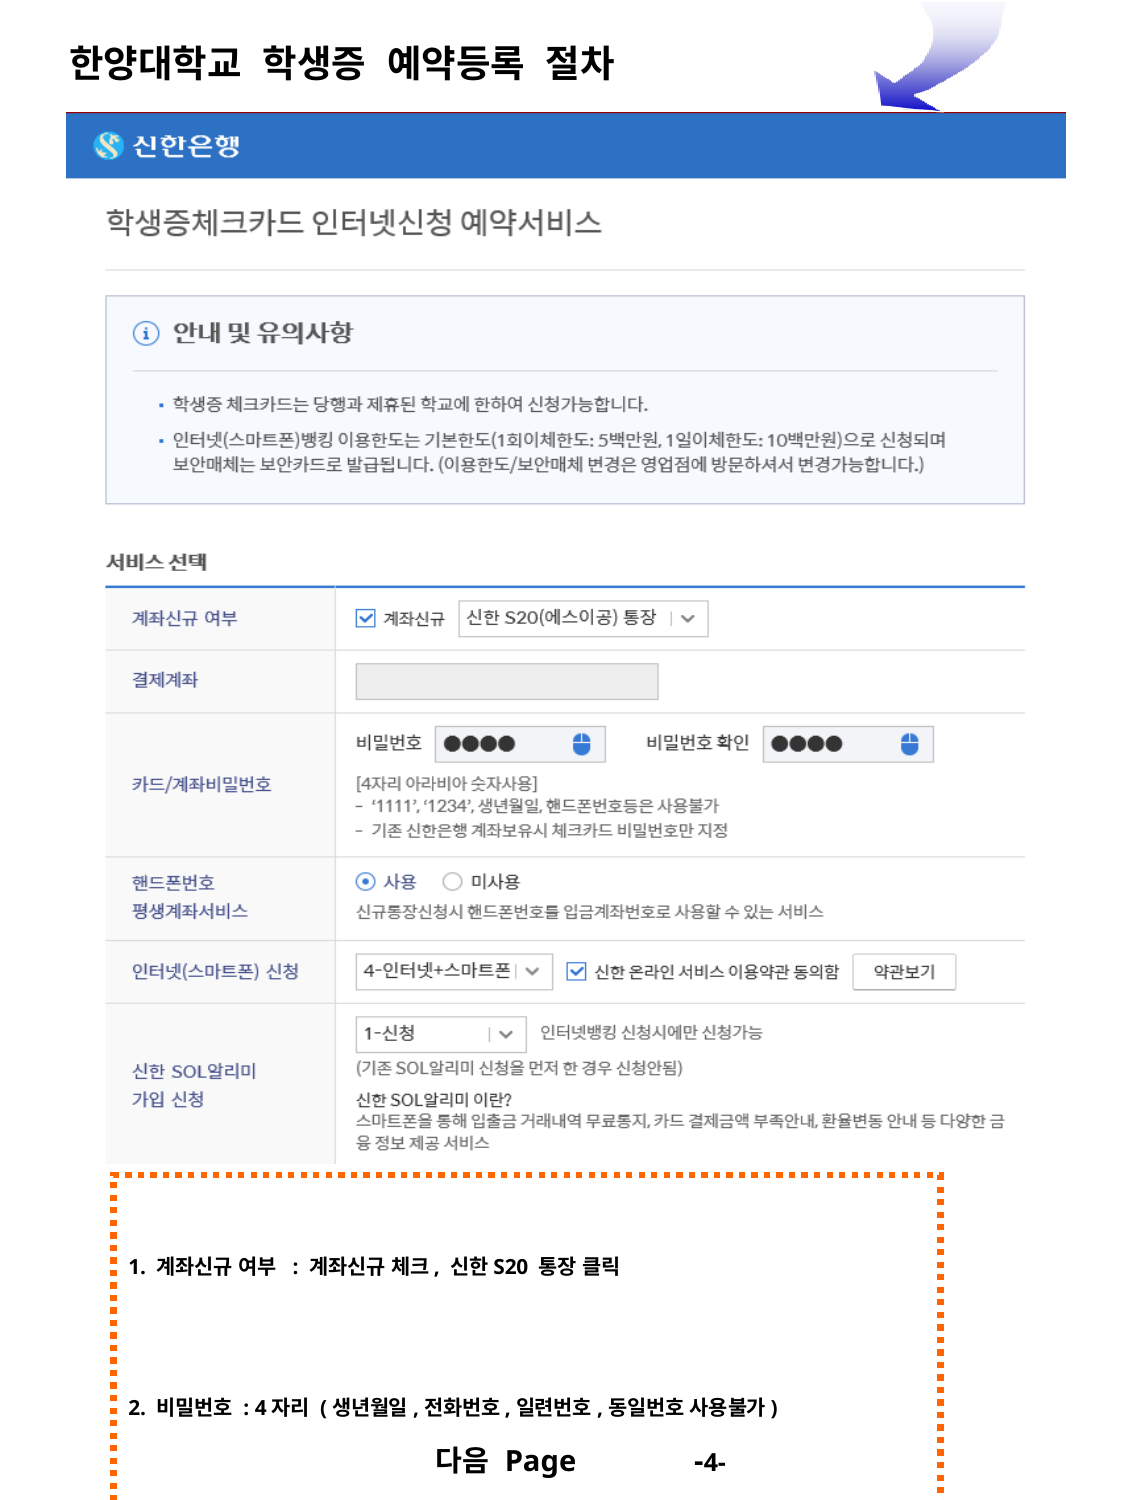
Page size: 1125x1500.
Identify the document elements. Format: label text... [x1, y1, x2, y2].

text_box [54, 0, 1012, 113]
text_box 1. 계좌신규 여부 : 계좌신규 체크, 신한S20 통장 클릭 2. 비밀번호 : 4자리 (생년월일,전화번호,일련번호,동일번호 사용불가) 3. 평생계좌 서비스 : 사용 또는 미사용에 체크 4. 인터넷뱅킹 신청 : 인터넷+스마트폰 선택 후 약관동의 체크 및 약관보기 클릭 5. 신한SOL 알리미 신청 : 1-신청 선택 [113, 1175, 941, 1500]
picture [66, 111, 1067, 1164]
